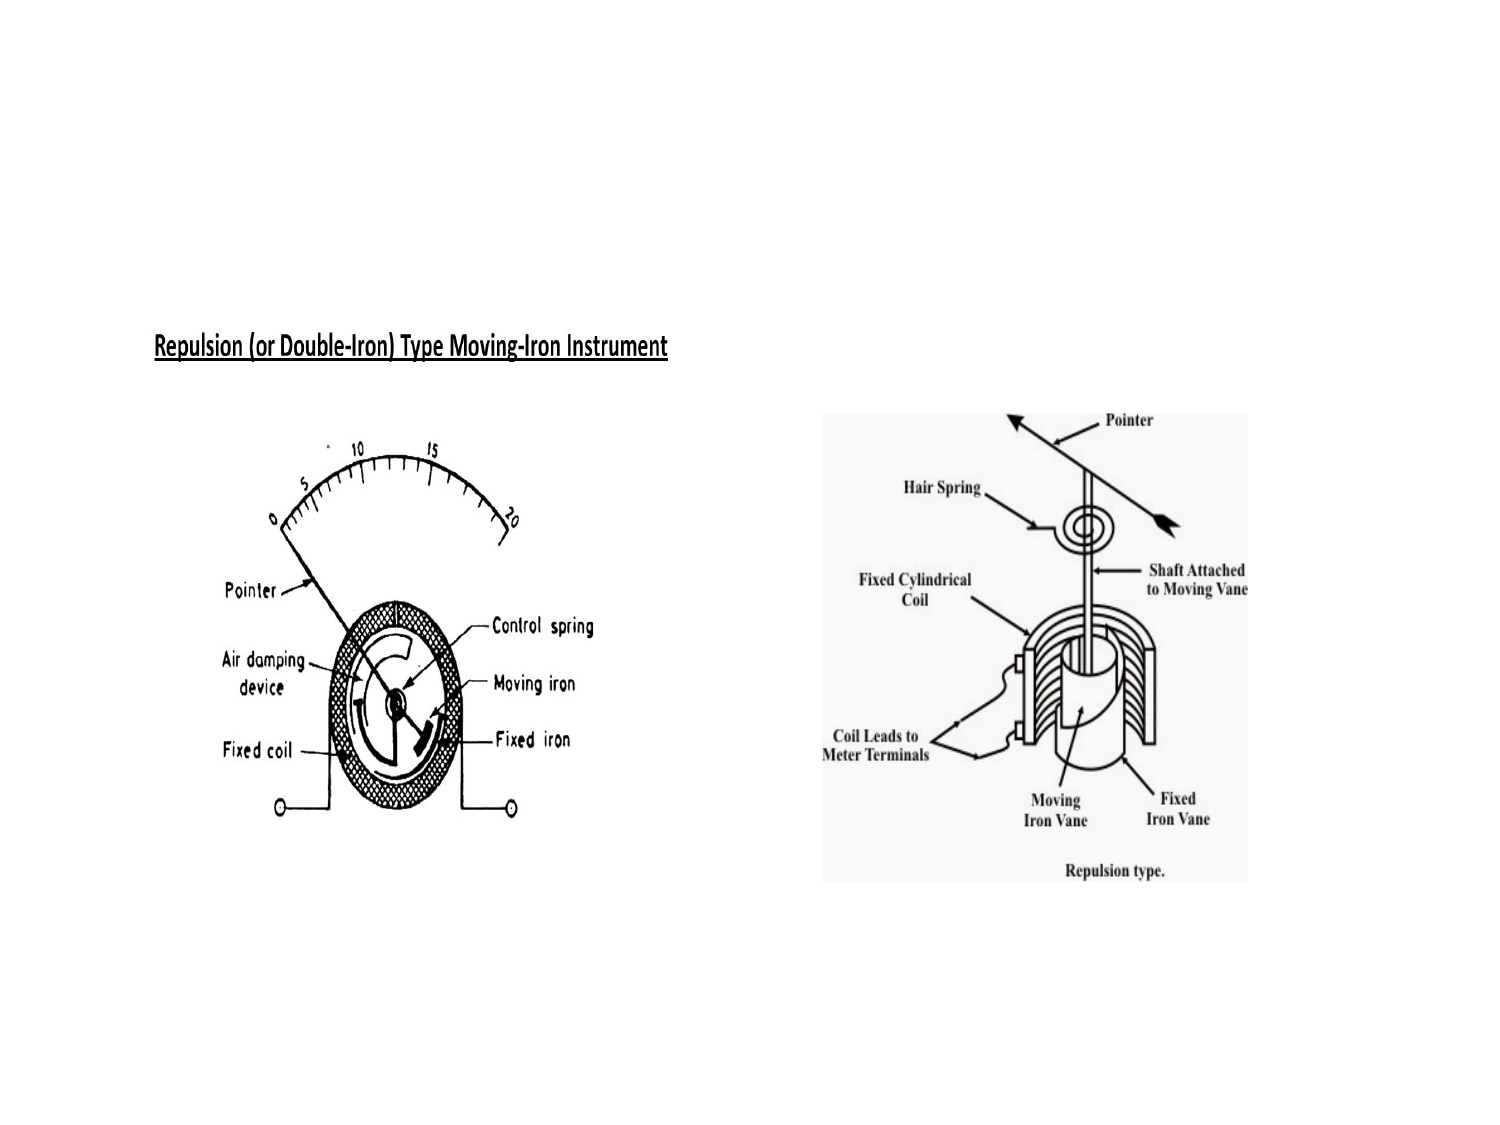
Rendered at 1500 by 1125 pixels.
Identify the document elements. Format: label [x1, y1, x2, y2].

picture [812, 387, 1263, 909]
list [137, 262, 701, 926]
